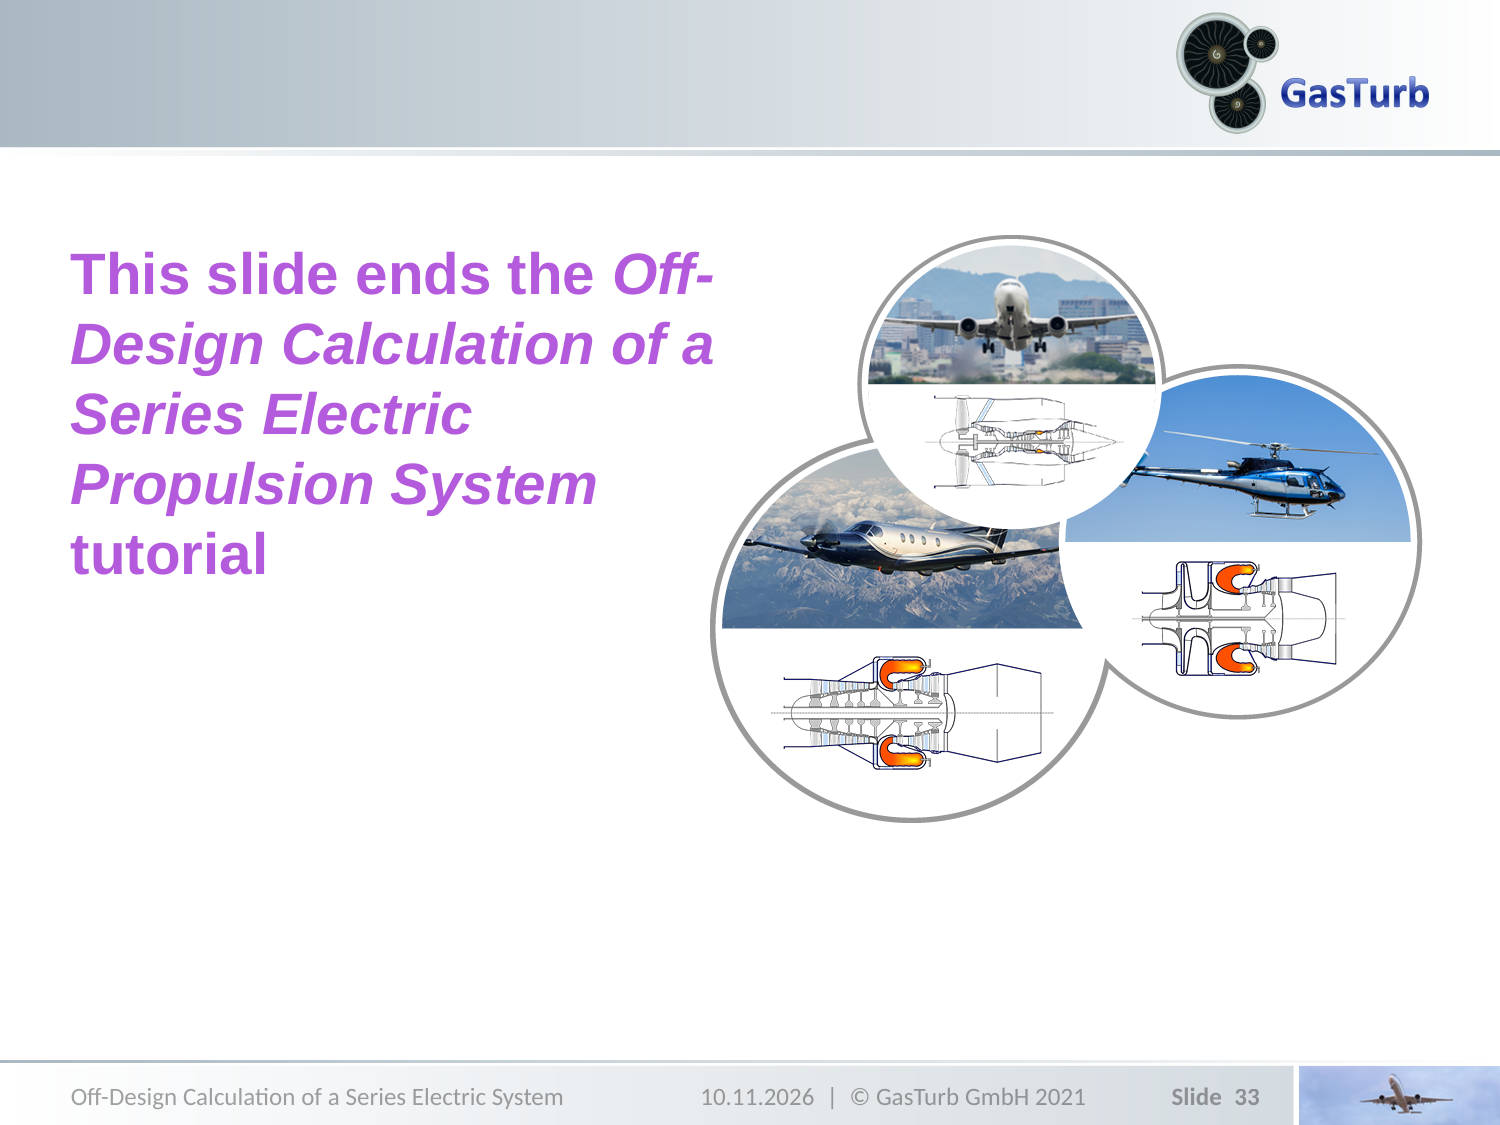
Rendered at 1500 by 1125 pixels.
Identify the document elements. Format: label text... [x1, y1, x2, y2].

slide_number 33 [1234, 1065, 1294, 1125]
picture [710, 235, 1429, 823]
picture [0, 1060, 1500, 1125]
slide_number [681, 1065, 827, 1125]
picture [0, 0, 1500, 156]
footer Off-Design Calculation of a Series Electric System [0, 1065, 681, 1125]
subtitle This slide ends the Off-Design Calculation of a Series Electric Propulsion System tutorial [70, 236, 721, 1034]
